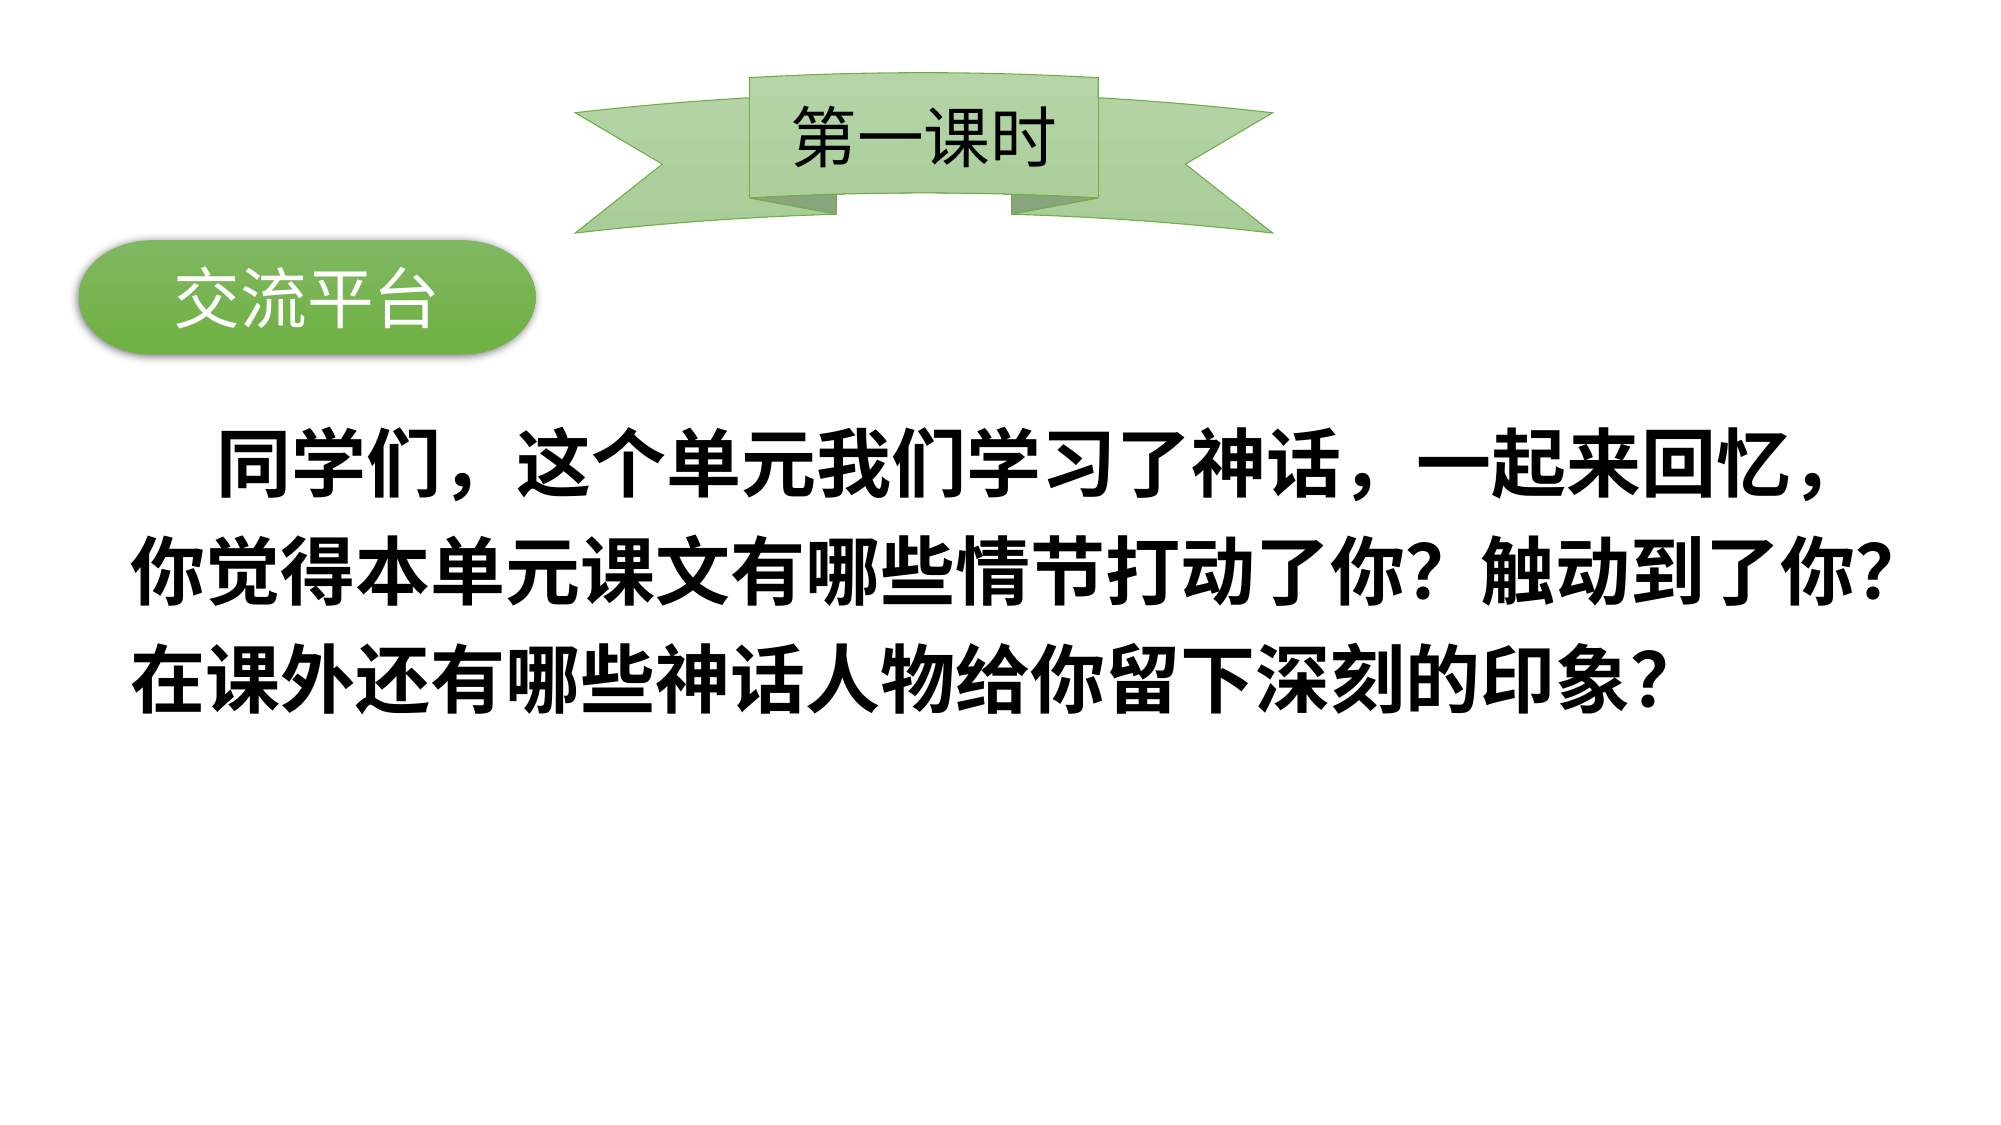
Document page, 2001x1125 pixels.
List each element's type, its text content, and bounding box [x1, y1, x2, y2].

text_box 交流平台 [78, 240, 536, 355]
text_box 同学们，这个单元我们学习了神话，一起来回忆，你觉得本单元课文有哪些情节打动了你？触动到了你？在课外还有哪些神话人物给你留下深刻的印象？ [116, 391, 1884, 731]
text_box 第一课时 [573, 72, 1275, 234]
